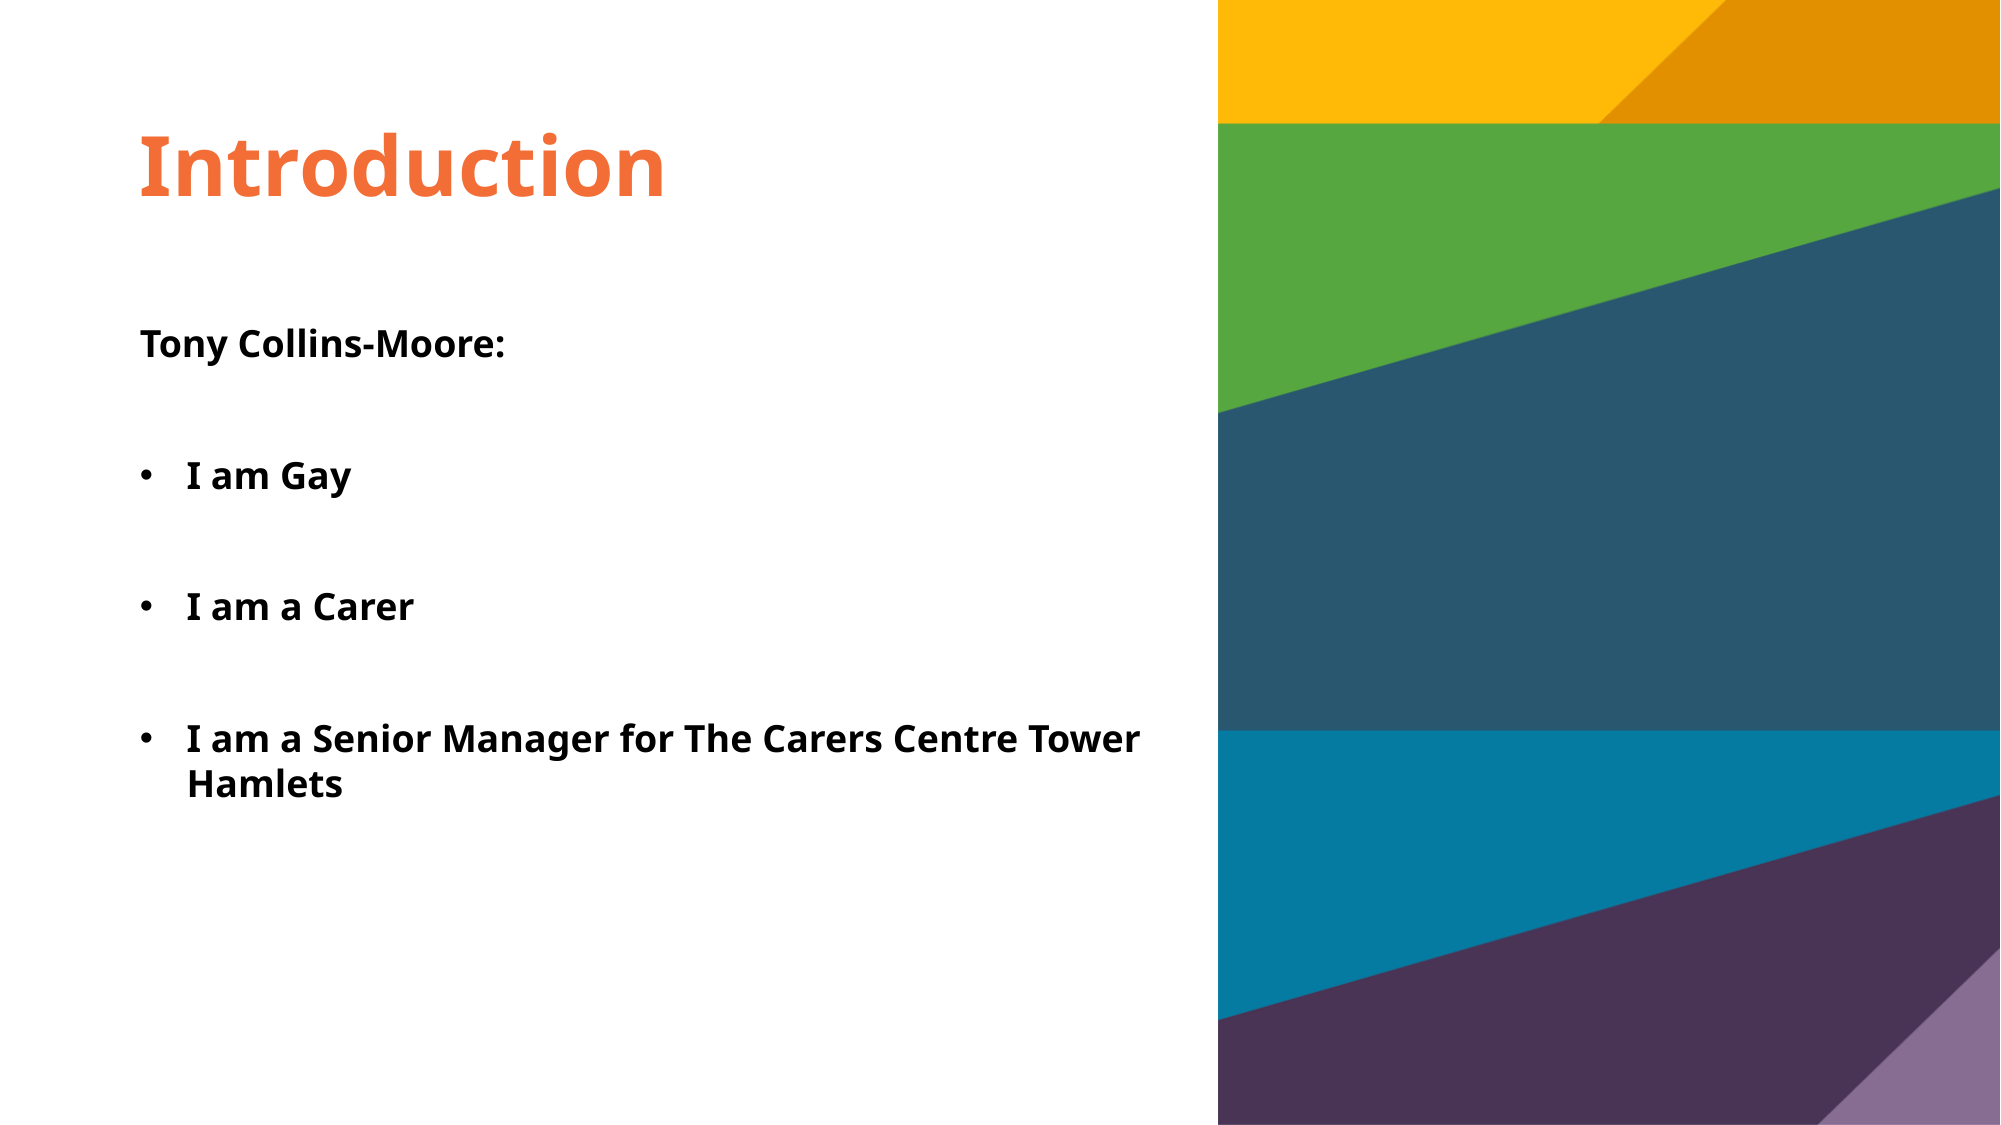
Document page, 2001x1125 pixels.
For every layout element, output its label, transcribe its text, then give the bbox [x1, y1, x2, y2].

picture [1218, 0, 2000, 730]
picture [1218, 796, 2000, 1125]
list Tony Collins-Moore: I am Gay I am a Carer I am a Senior Manager for The Carers Centre Tower Hamlets [125, 312, 1188, 850]
title Introduction [125, 117, 1188, 312]
